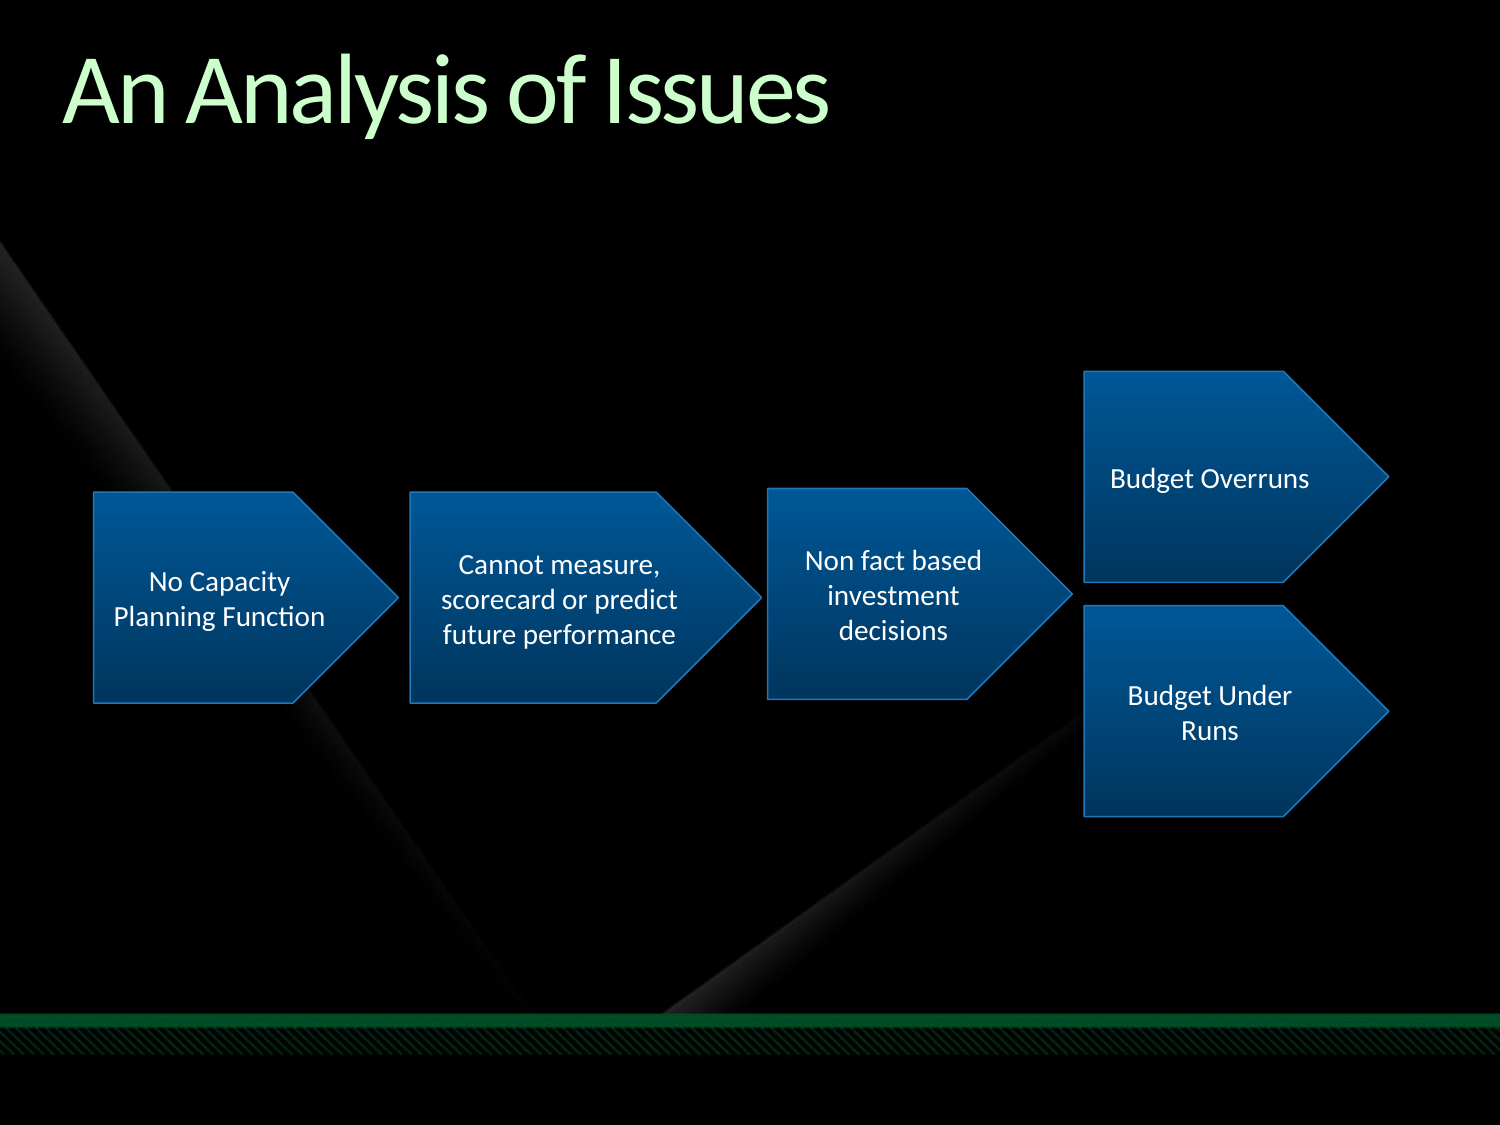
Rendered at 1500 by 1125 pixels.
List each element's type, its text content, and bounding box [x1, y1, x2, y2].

text_box No Capacity Planning Function [92, 491, 399, 704]
text_box Cannot measure, scorecard or predict future performance [409, 491, 761, 704]
text_box Budget Overruns [1083, 370, 1390, 584]
text_box Budget Under Runs [1083, 604, 1390, 818]
title An Analysis of Issues [62, 37, 1438, 147]
picture [0, 0, 1500, 1125]
text_box Non fact based investment decisions [766, 487, 1073, 701]
